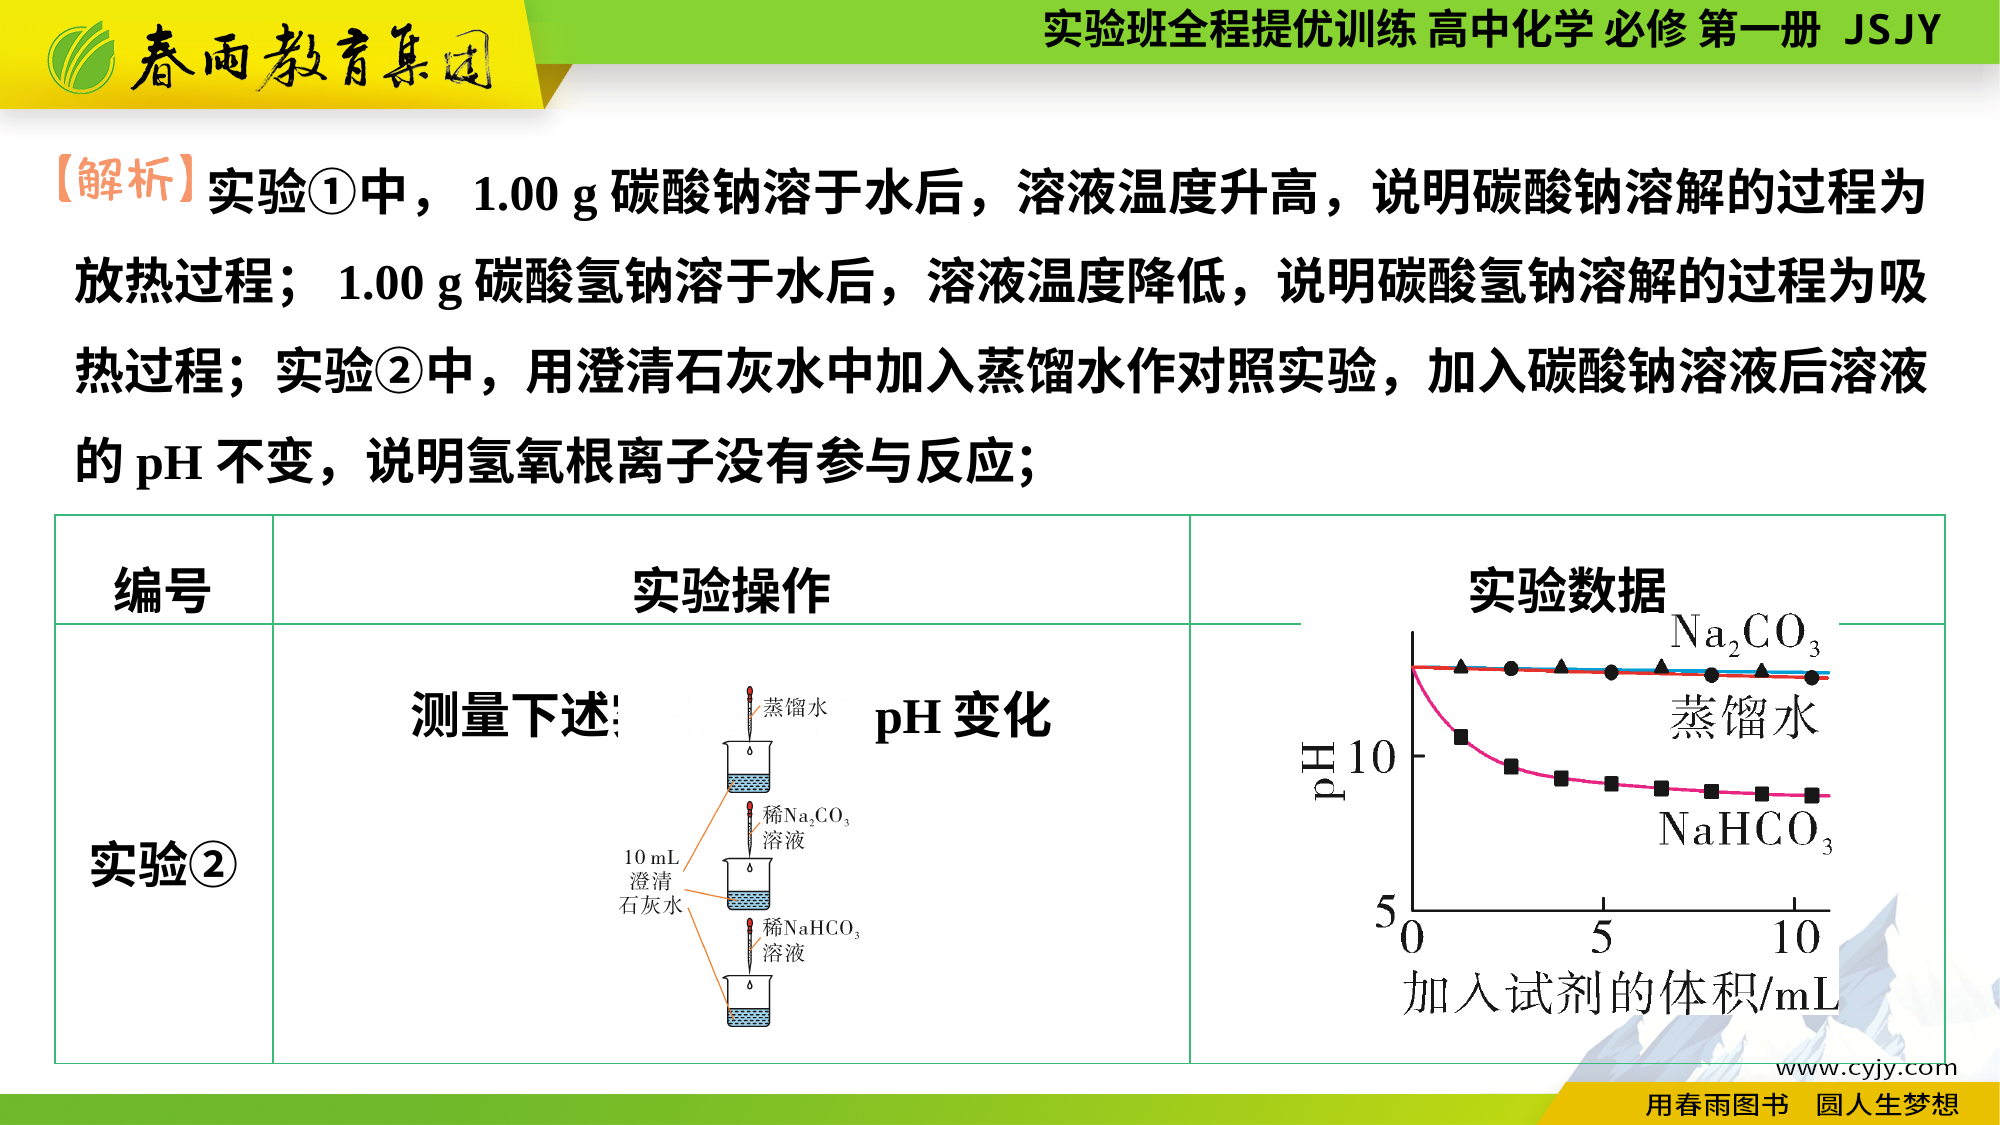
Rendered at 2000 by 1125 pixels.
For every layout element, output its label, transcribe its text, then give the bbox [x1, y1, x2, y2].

picture [0, 0, 2000, 1125]
table_cell [1191, 625, 1944, 1063]
table_cell 实验② [56, 625, 272, 1063]
table_header 实验数据 [1191, 516, 1944, 623]
table_header 编号 [56, 516, 272, 623]
table_header 实验操作 [274, 516, 1189, 623]
table_cell 测量下述实验过程的pH变化 [274, 625, 1189, 1063]
list 实验①中，1.00 g碳酸钠溶于水后，溶液温度升高，说明碳酸钠溶解的过程为放热过程；1.00 g碳酸氢钠溶于水后，溶液温度降低，说明碳酸氢钠溶解的过程为吸热过程；实验②中，用澄清石灰水中加入蒸馏水作对照实验，加入碳酸钠溶液后溶液的pH不变，说明氢氧根离子没有参与反应； [59, 122, 1944, 502]
